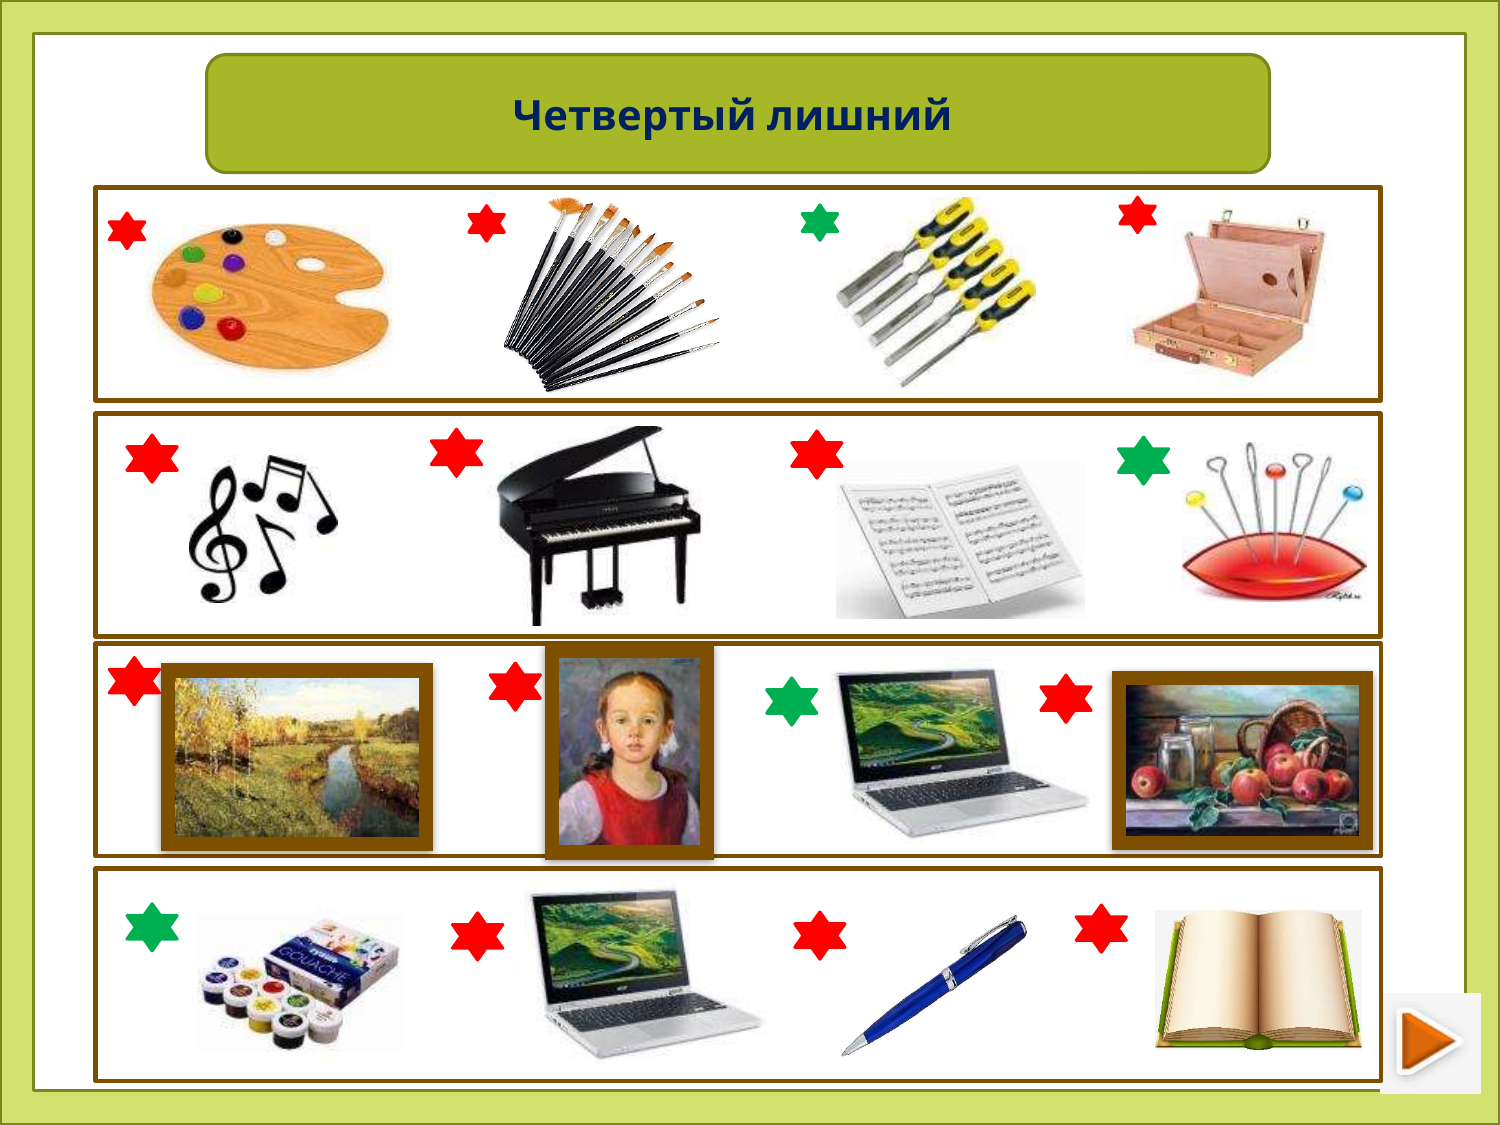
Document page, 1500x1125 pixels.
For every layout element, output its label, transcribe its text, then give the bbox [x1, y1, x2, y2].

text_box [94, 412, 1382, 638]
text_box [107, 211, 147, 251]
text_box [94, 642, 542, 858]
picture [835, 197, 1036, 388]
picture [829, 657, 1097, 844]
picture [558, 657, 701, 846]
text_box [793, 910, 831, 961]
text_box [94, 867, 1383, 1082]
picture [502, 194, 722, 394]
text_box [800, 203, 830, 242]
text_box [125, 902, 179, 953]
picture [486, 426, 711, 626]
picture [189, 455, 338, 604]
text_box Четвертый лишний [205, 52, 1272, 175]
text_box [488, 661, 542, 712]
text_box [467, 204, 496, 243]
picture [1182, 442, 1368, 602]
picture [197, 897, 404, 1068]
text_box [94, 186, 1382, 402]
text_box [1117, 435, 1171, 486]
text_box [430, 427, 480, 478]
text_box [451, 911, 505, 962]
picture [837, 890, 1031, 1082]
picture [1380, 992, 1482, 1094]
text_box [125, 433, 179, 484]
text_box [790, 429, 844, 480]
picture [835, 462, 1085, 619]
text_box [107, 656, 161, 707]
text_box [717, 642, 1383, 858]
picture [523, 879, 770, 1065]
text_box [1074, 903, 1128, 954]
picture [1125, 684, 1360, 837]
text_box [765, 676, 819, 727]
picture [174, 677, 420, 838]
picture [1155, 909, 1362, 1050]
picture [1125, 196, 1333, 388]
picture [144, 223, 393, 379]
